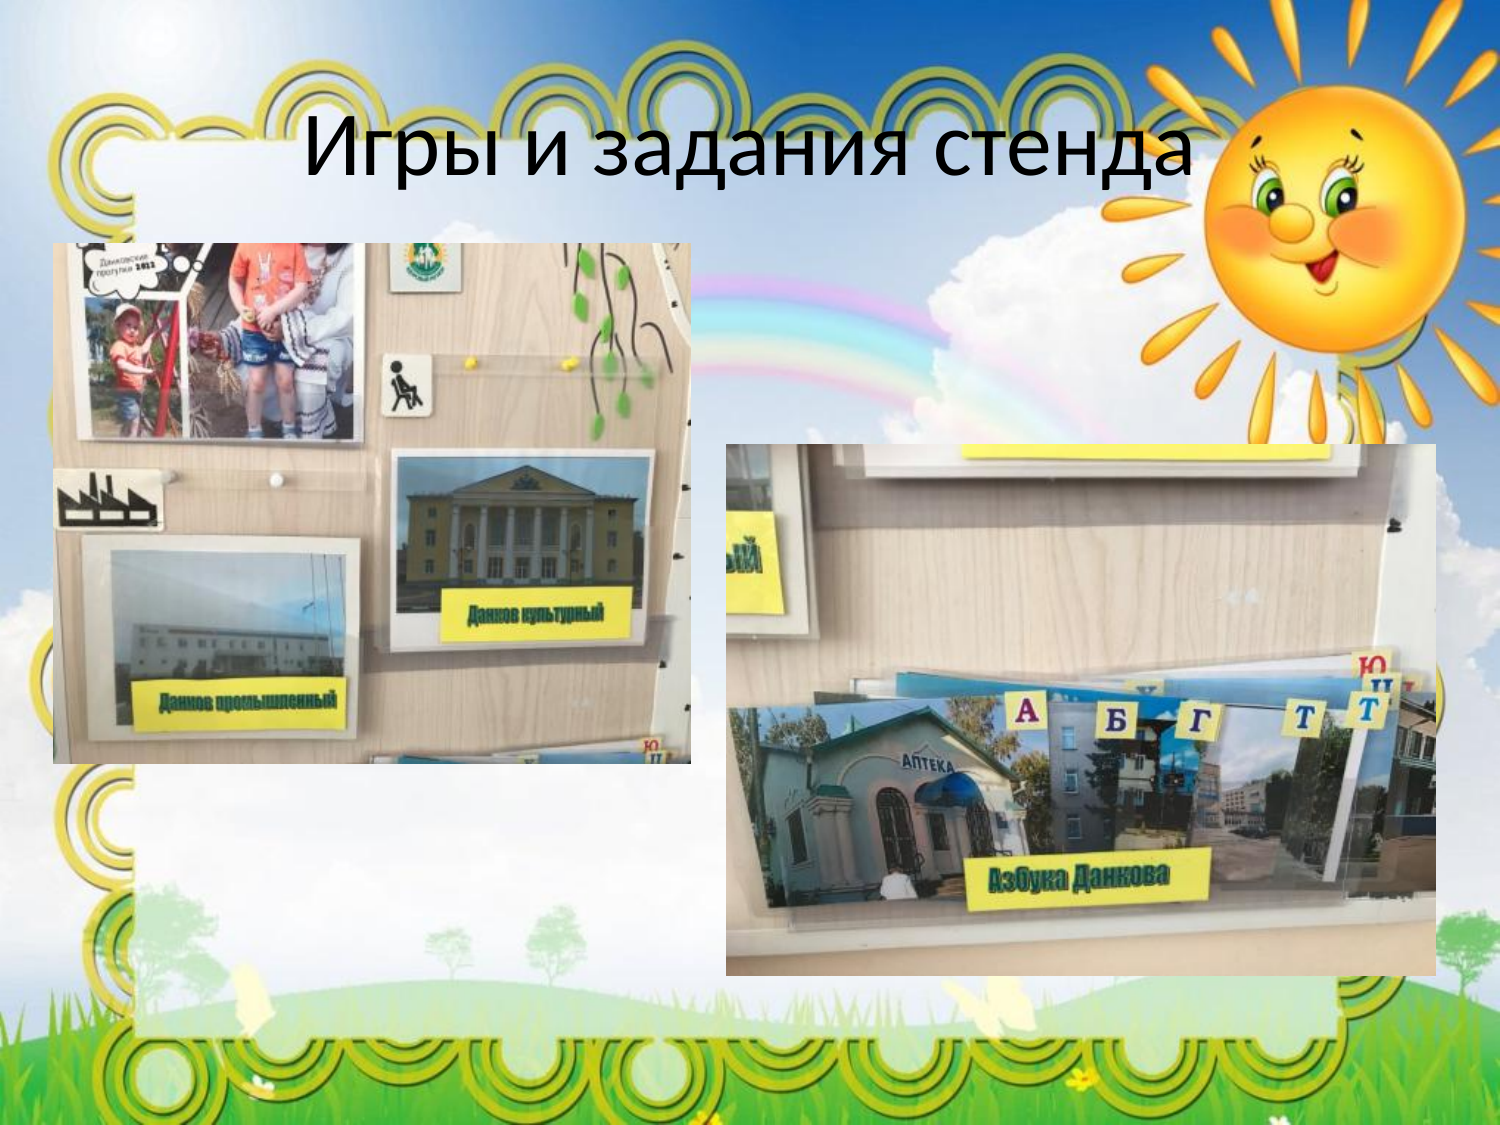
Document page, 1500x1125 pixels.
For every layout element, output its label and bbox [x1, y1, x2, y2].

list [52, 242, 691, 764]
picture [0, 0, 1500, 1125]
